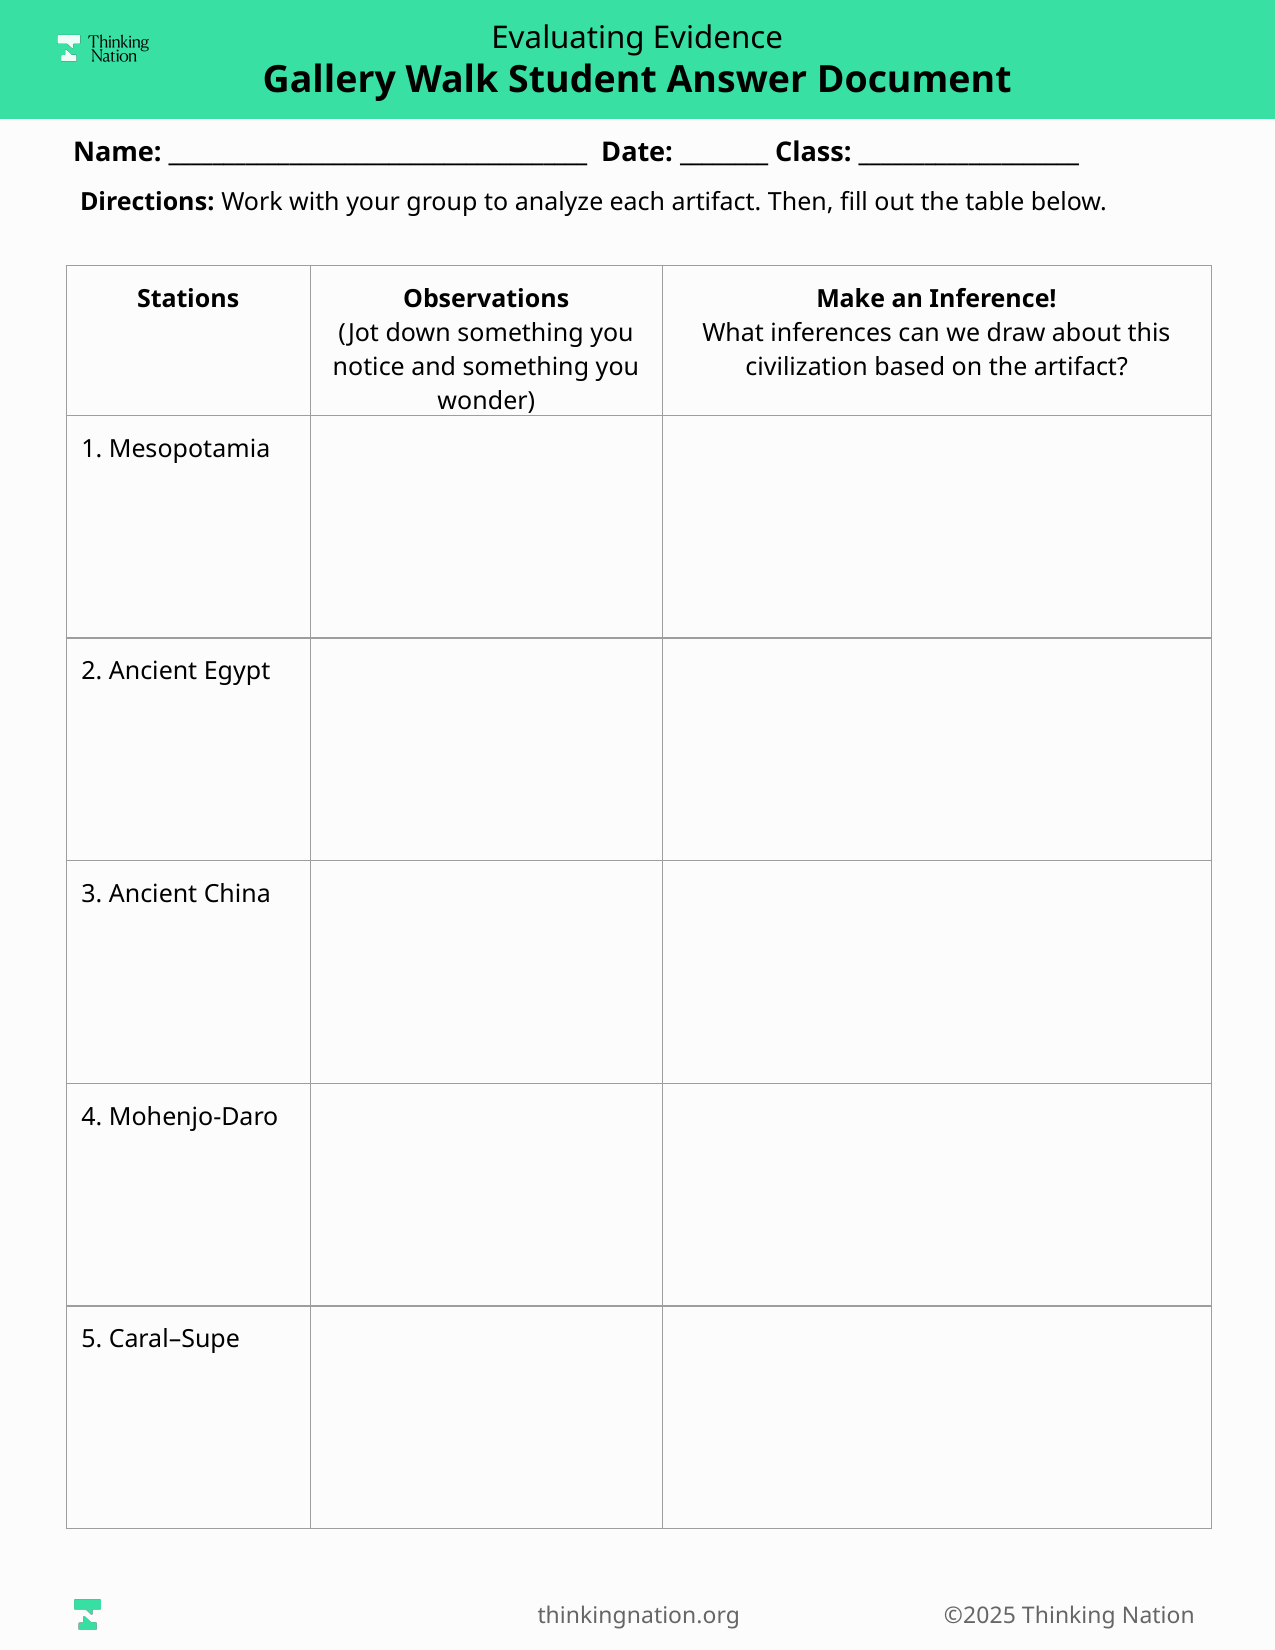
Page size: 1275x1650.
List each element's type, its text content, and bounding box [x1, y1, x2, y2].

text_box ©2025 Thinking Nation [909, 1584, 1211, 1636]
text_box thinkingnation.org [488, 1584, 790, 1636]
table_cell [663, 861, 1211, 1083]
text_box Name: ______________________________________ Date: ________ Class: ____________________ [57, 118, 1218, 181]
table_header Make an Inference! What inferences can we draw about this civilization based on the artifact? [663, 266, 1211, 415]
table_cell [663, 639, 1211, 860]
table_cell [311, 416, 662, 637]
picture [65, 1592, 109, 1636]
table_header Stations [67, 266, 310, 415]
table_cell [311, 861, 662, 1083]
table_header Observations (Jot down something you notice and something you wonder) [311, 266, 662, 415]
table_cell 3. Ancient China [67, 861, 310, 1083]
table_cell [311, 639, 662, 860]
table_cell 1. Mesopotamia [67, 416, 310, 637]
text_box Evaluating Evidence Gallery Walk Student Answer Document [0, 0, 1275, 119]
text_box Directions: Work with your group to analyze each artifact. Then, fill out the table below. [65, 181, 1210, 231]
table_cell [663, 1084, 1211, 1305]
table_cell 4. Mohenjo-Daro [67, 1084, 310, 1305]
table_cell [663, 1307, 1211, 1528]
table_cell [663, 416, 1211, 637]
table_cell [311, 1307, 662, 1528]
picture [47, 26, 152, 71]
table_cell 5. Caral–Supe [67, 1307, 310, 1528]
table_cell [311, 1084, 662, 1305]
table_cell 2. Ancient Egypt [67, 639, 310, 860]
